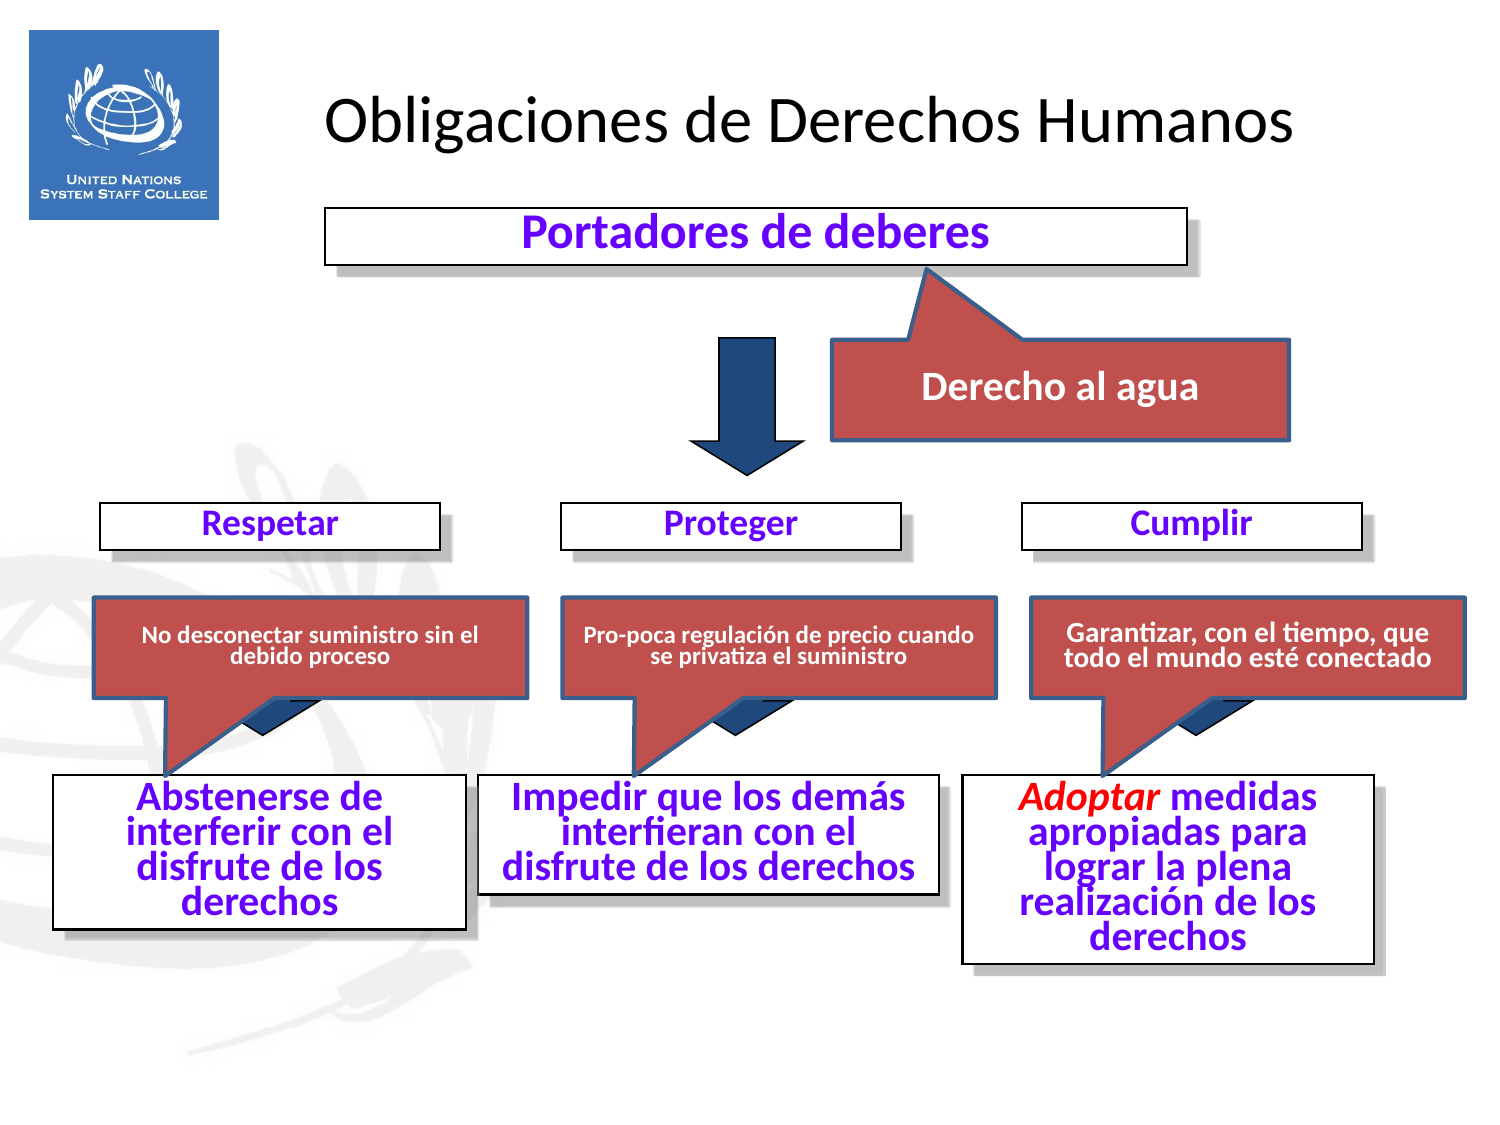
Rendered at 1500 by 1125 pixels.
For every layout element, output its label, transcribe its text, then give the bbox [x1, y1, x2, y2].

text_box Garantizar, con el tiempo, que todo el mundo esté conectado [1029, 595, 1467, 778]
text_box Proteger [560, 503, 902, 550]
text_box Impedir que los demás interfieran con el disfrute de los derechos [478, 774, 940, 895]
text_box Portadores de deberes [324, 210, 1187, 265]
text_box [714, 701, 792, 736]
text_box Abstenerse de interferir con el disfrute de los derechos [53, 774, 467, 930]
text_box Pro-poca regulación de precio cuando se privatiza el suministro [560, 595, 999, 778]
text_box Adoptar medidas apropiadas para lograr la plena realización de los derechos [962, 774, 1374, 965]
picture [29, 30, 219, 220]
text_box Respetar [100, 503, 441, 550]
text_box [690, 337, 804, 476]
text_box [244, 701, 319, 736]
text_box [1179, 701, 1253, 736]
title Obligaciones de Derechos Humanos [206, 21, 1414, 210]
text_box Cumplir [1021, 503, 1362, 550]
text_box No desconectar suministro sin el debido proceso [91, 595, 530, 778]
text_box Derecho al agua [829, 267, 1292, 443]
